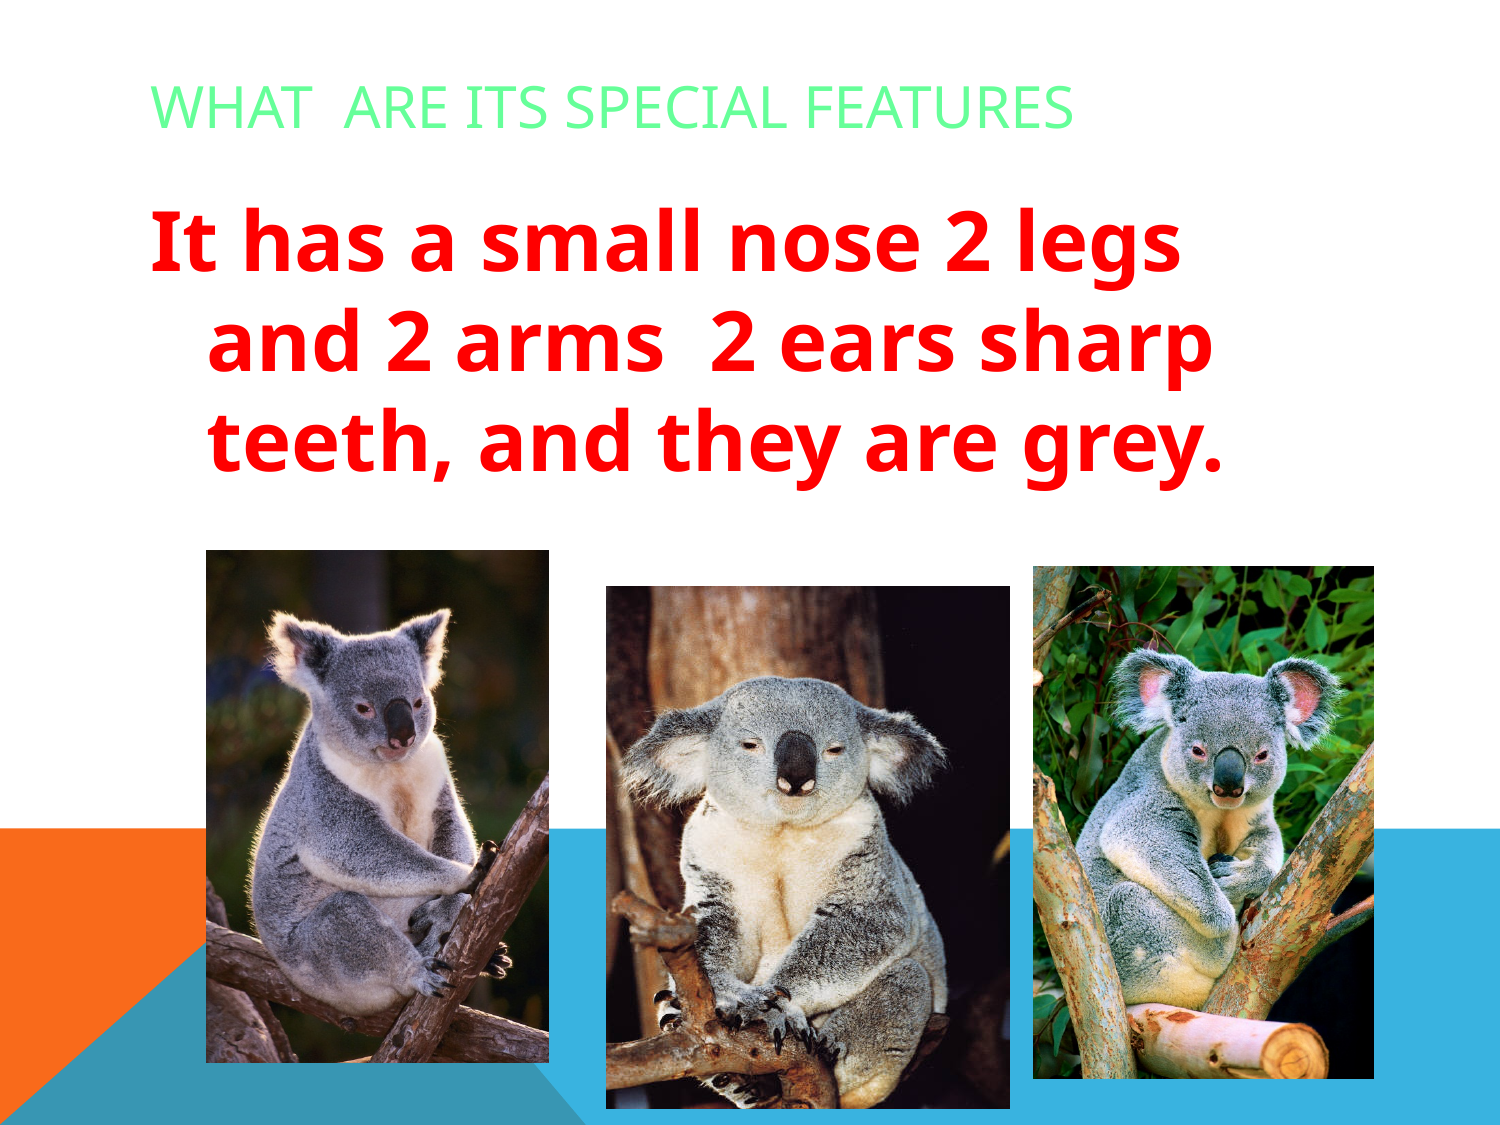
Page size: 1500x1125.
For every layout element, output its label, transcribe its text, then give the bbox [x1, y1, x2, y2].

list It has a small nose 2 legs and 2 arms 2 ears sharp teeth, and they are grey. [135, 180, 1369, 768]
picture [606, 585, 1010, 1110]
title What are its special features [135, 60, 1369, 150]
picture [206, 550, 549, 1063]
picture [1033, 566, 1374, 1079]
